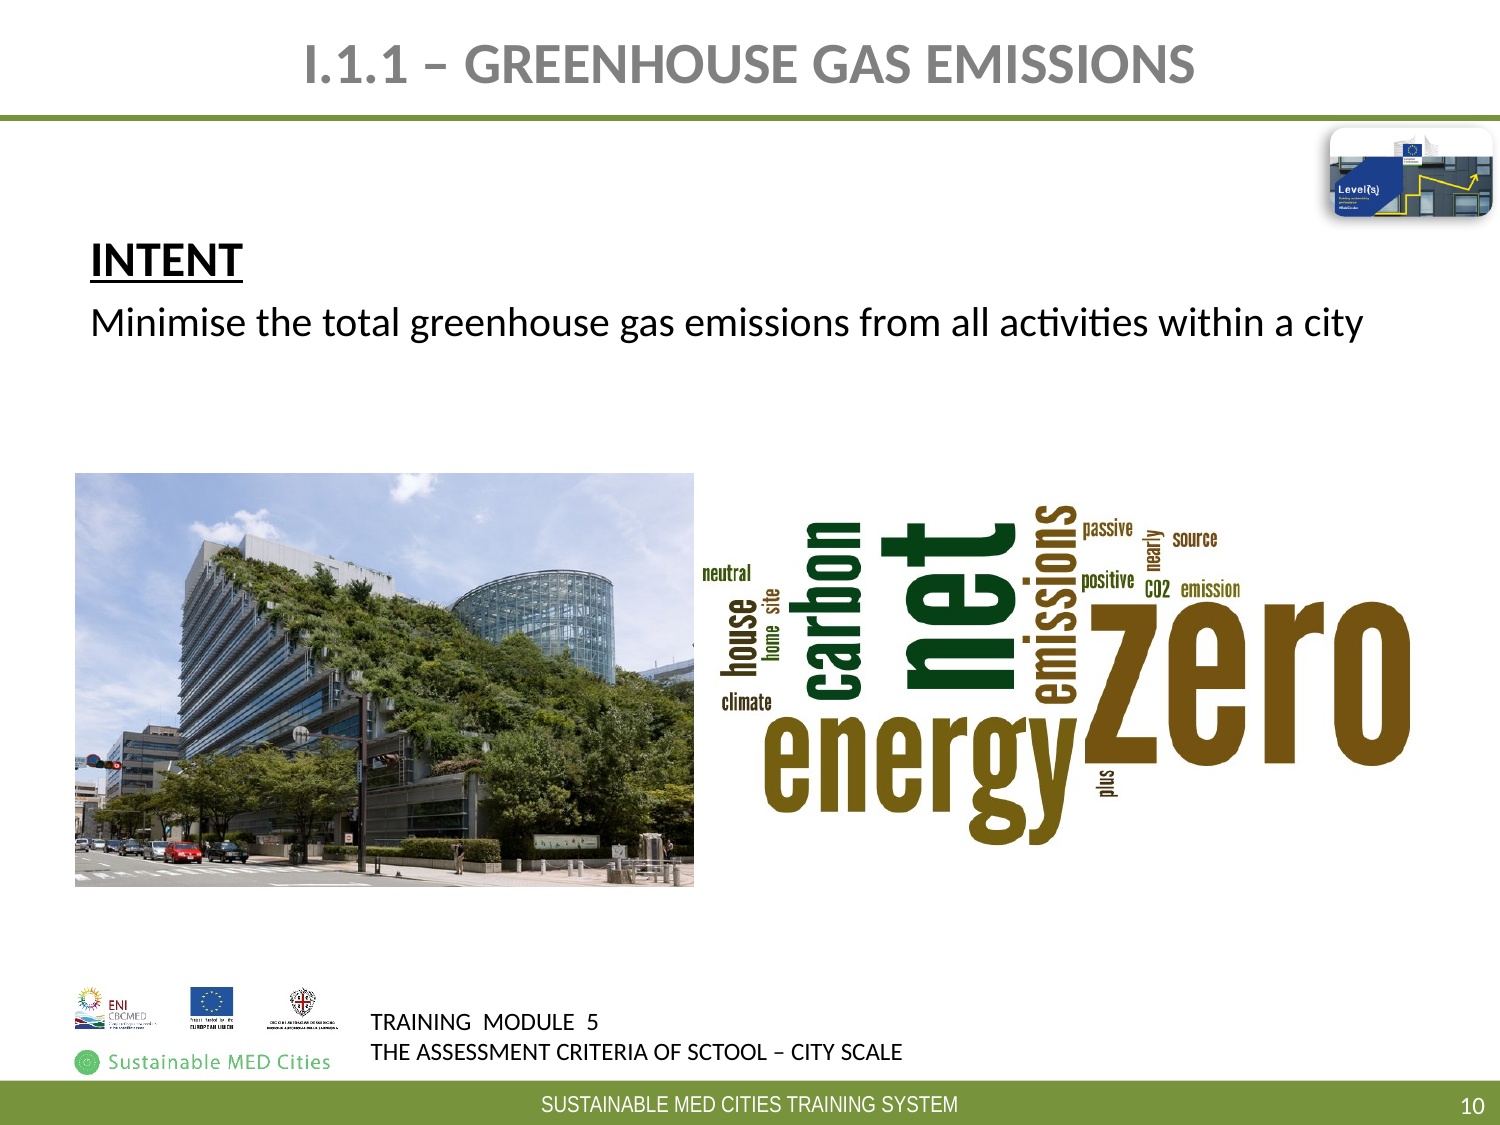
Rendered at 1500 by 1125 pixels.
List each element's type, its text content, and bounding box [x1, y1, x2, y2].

list INTENT Minimise the total greenhouse gas emissions from all activities within a city [75, 219, 1435, 962]
picture [74, 473, 1420, 887]
slide_number 10 [1399, 1074, 1500, 1125]
picture [1329, 127, 1493, 217]
picture [62, 978, 356, 1080]
title I.1.1 – GREENHOUSE GAS EMISSIONS [0, 0, 1500, 121]
